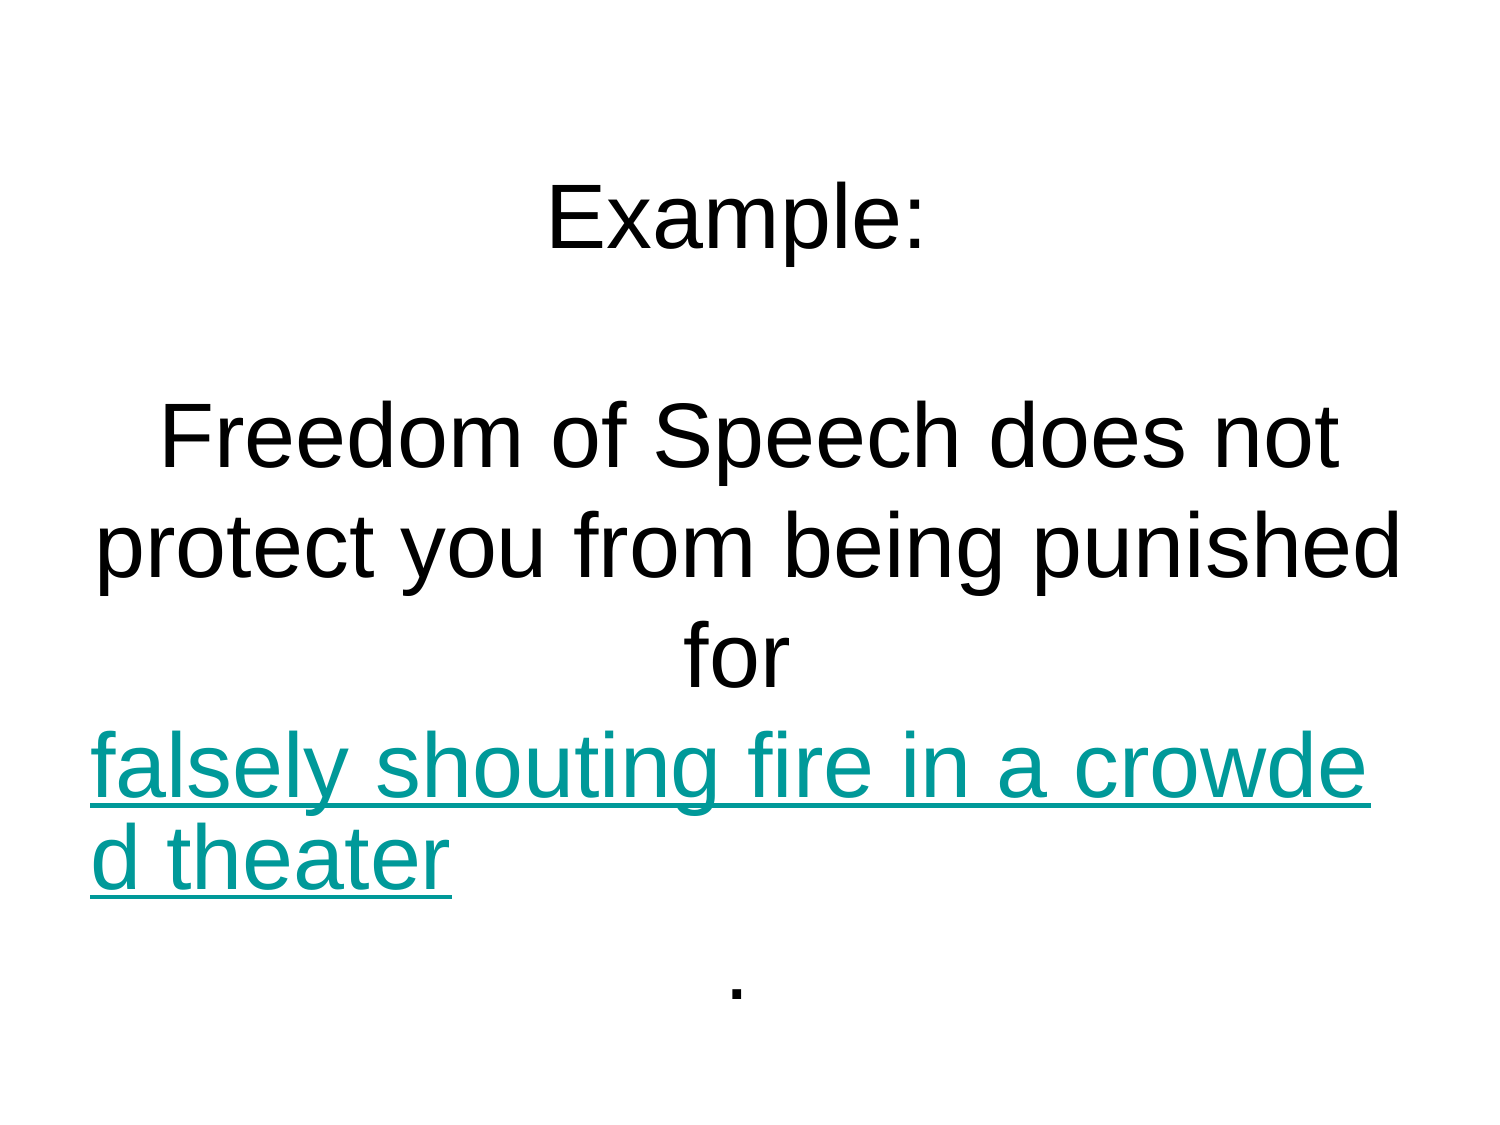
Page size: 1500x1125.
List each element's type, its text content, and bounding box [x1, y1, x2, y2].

title Example: Freedom of Speech does not protect you from being punished for falsely shouting fire in a crowded theater. [74, 44, 1426, 1038]
